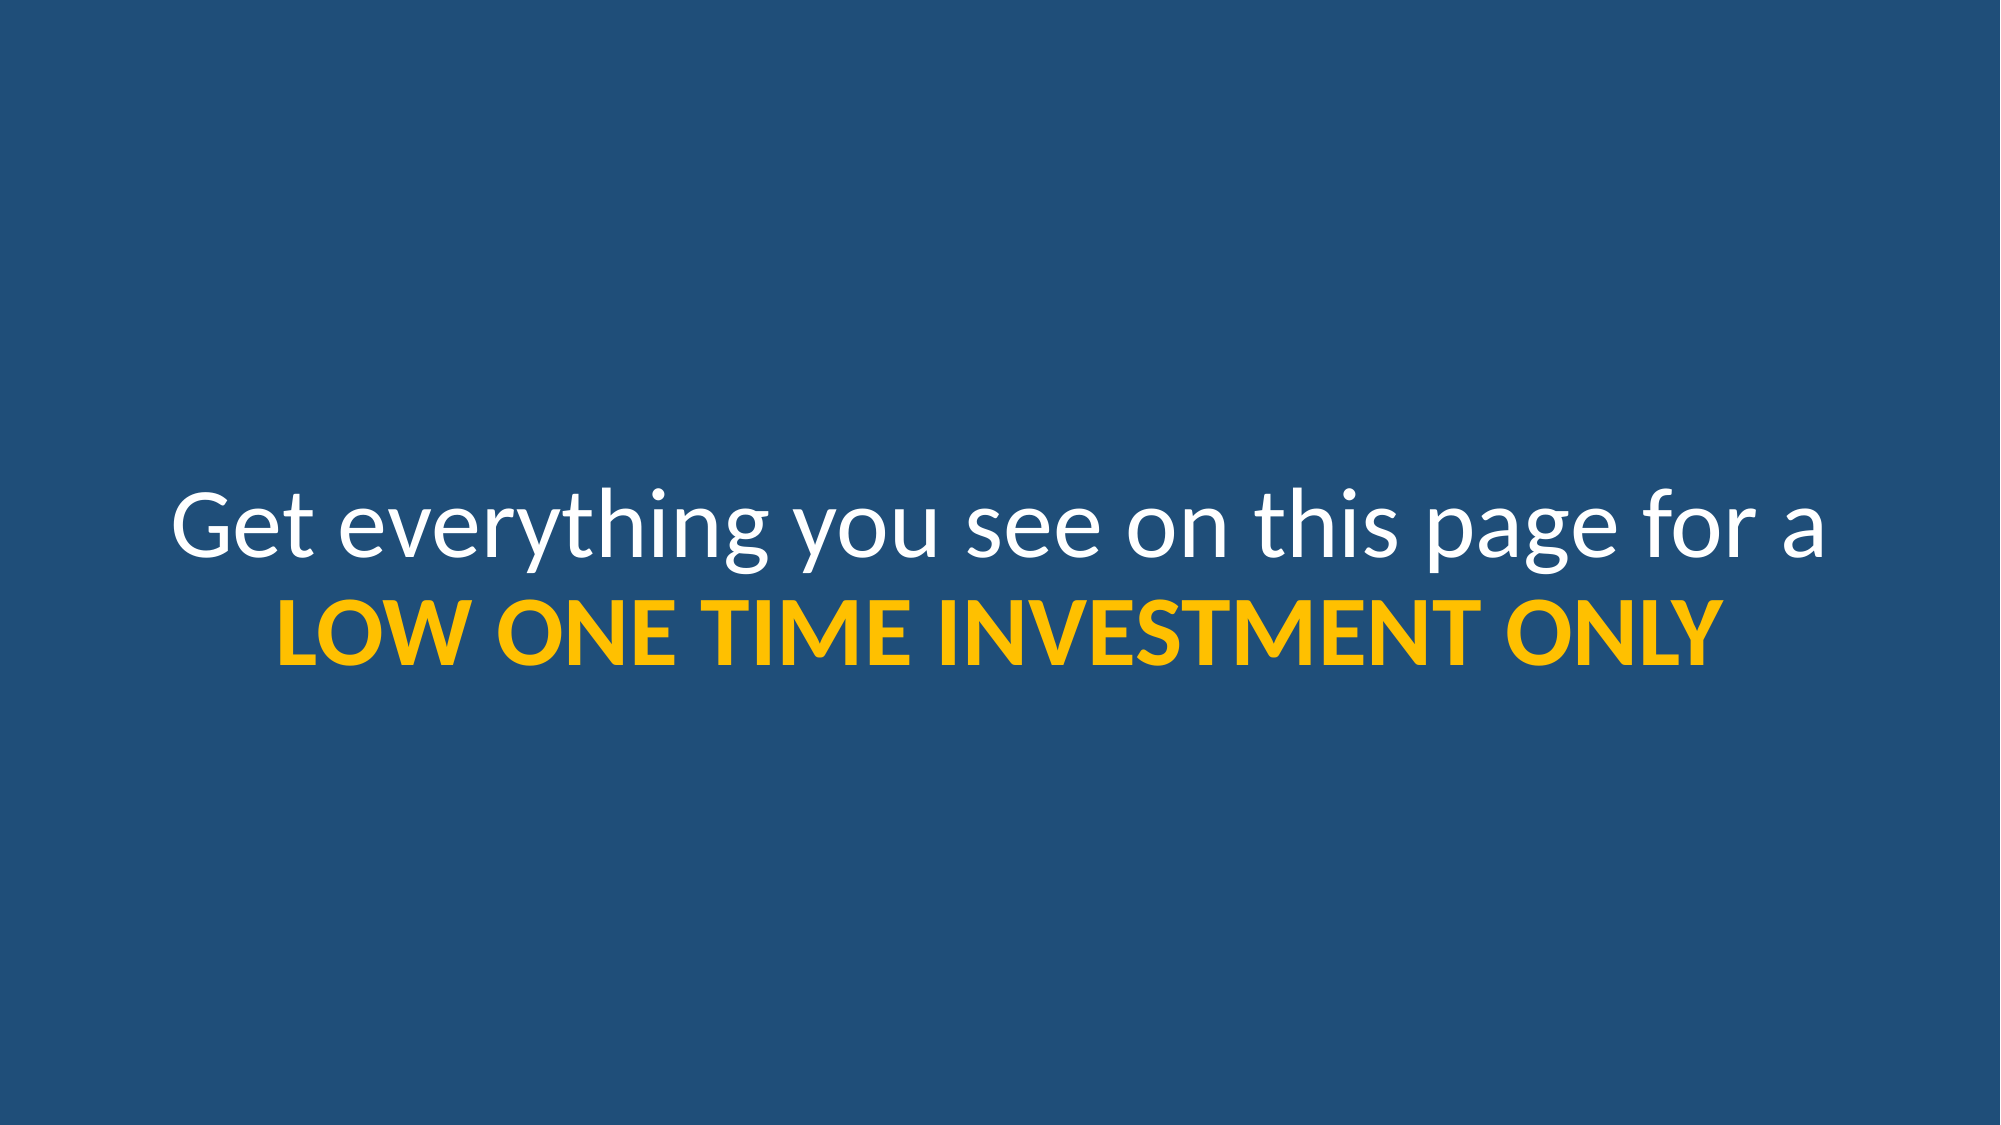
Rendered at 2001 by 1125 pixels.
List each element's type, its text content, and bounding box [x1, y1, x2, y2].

list Get everything you see on this page for a LOW ONE TIME INVESTMENT ONLY [137, 464, 1863, 1008]
